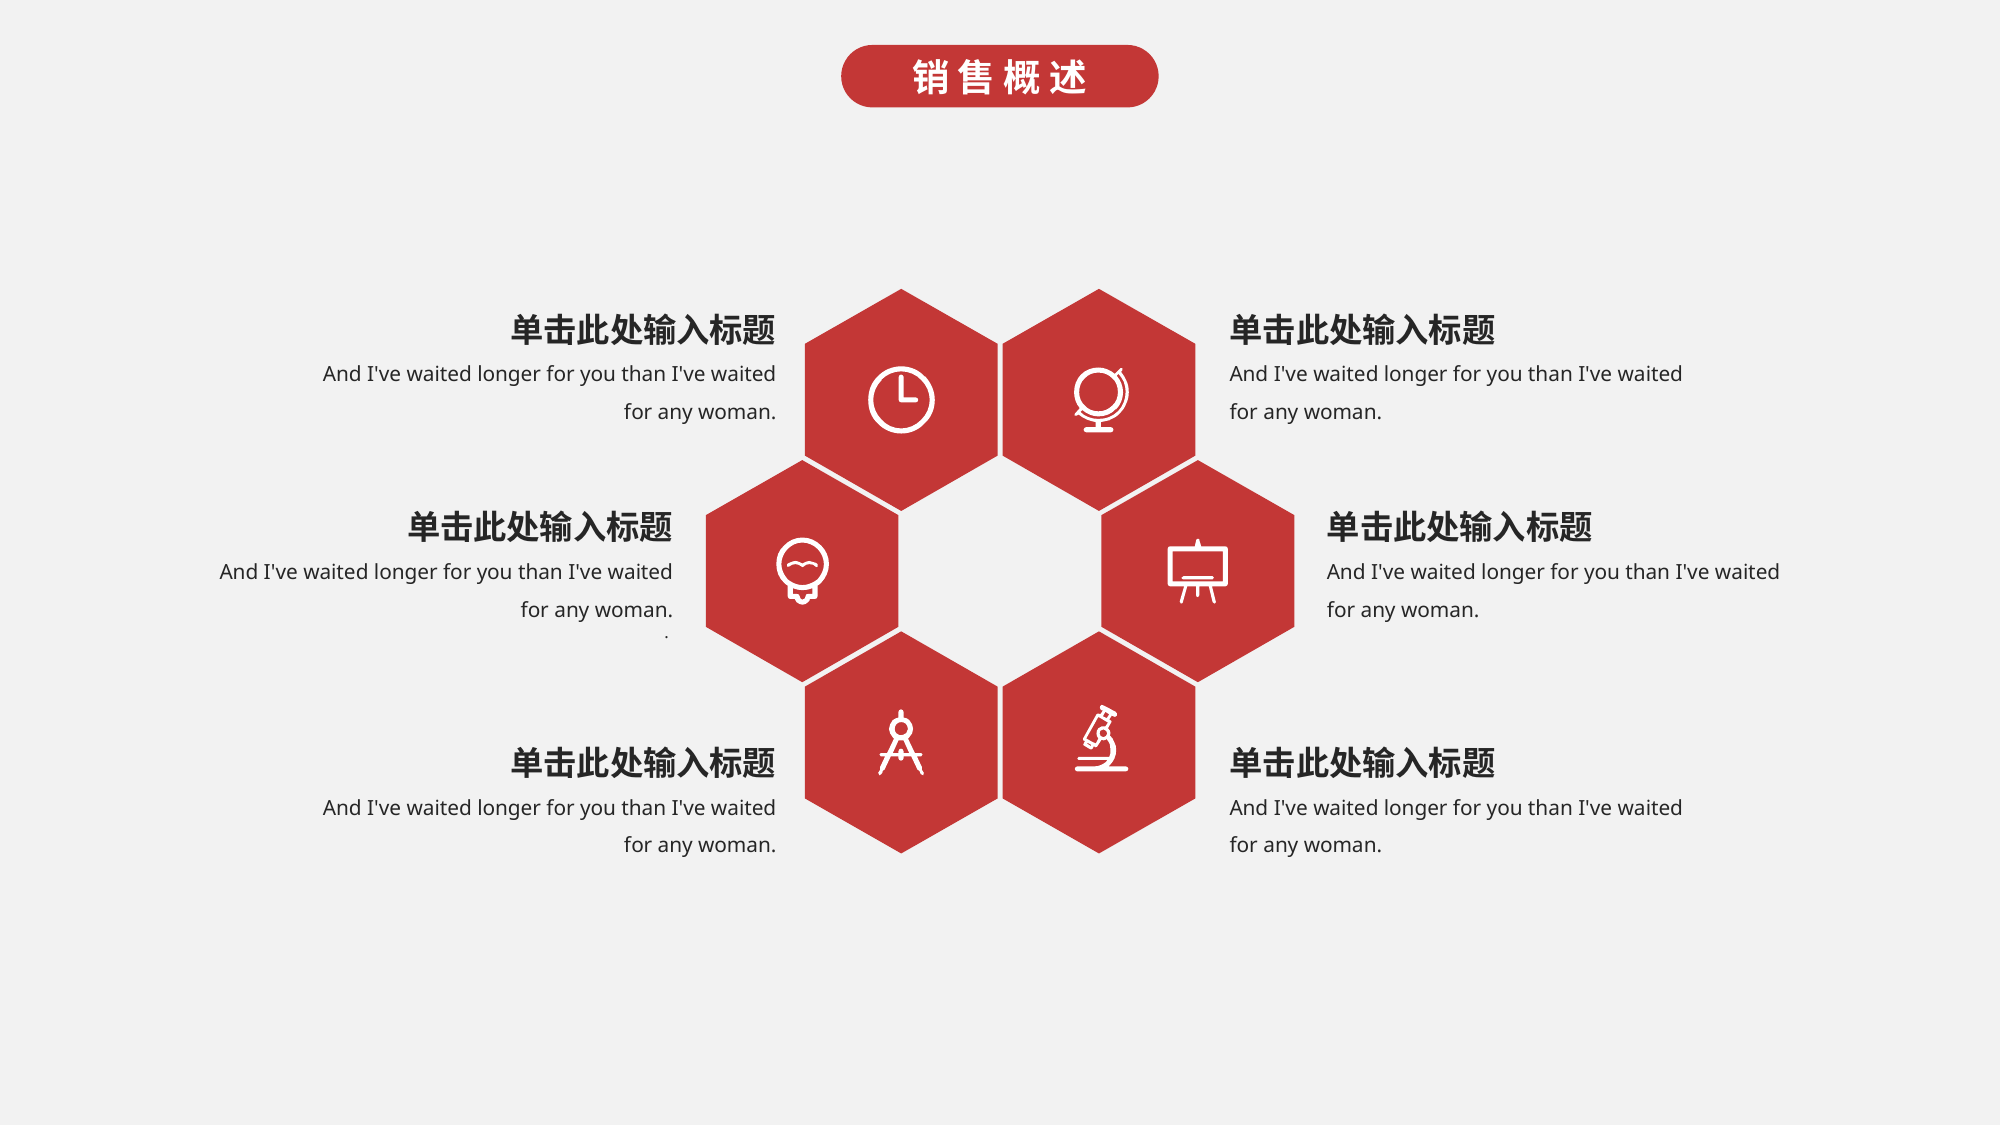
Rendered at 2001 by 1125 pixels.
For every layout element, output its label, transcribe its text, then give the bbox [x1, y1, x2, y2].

text_box 单击此处输入标题 And I've waited longer for you than I've waited for any woman. [306, 288, 777, 424]
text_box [705, 460, 899, 683]
text_box 单击此处输入标题 And I've waited longer for you than I've waited for any woman. [306, 722, 777, 857]
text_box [804, 631, 998, 854]
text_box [1002, 631, 1196, 854]
text_box 单击此处输入标题 And I've waited longer for you than I've waited for any woman. . [202, 486, 673, 642]
text_box 单击此处输入标题 And I've waited longer for you than I've waited for any woman. [1229, 722, 1700, 857]
text_box 单击此处输入标题 And I've waited longer for you than I've waited for any woman. [1326, 486, 1798, 622]
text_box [804, 288, 998, 511]
text_box 销 售 概 述 [840, 43, 1160, 109]
text_box 单击此处输入标题 And I've waited longer for you than I've waited for any woman. [1229, 288, 1700, 424]
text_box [1101, 460, 1295, 683]
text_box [1002, 288, 1196, 511]
